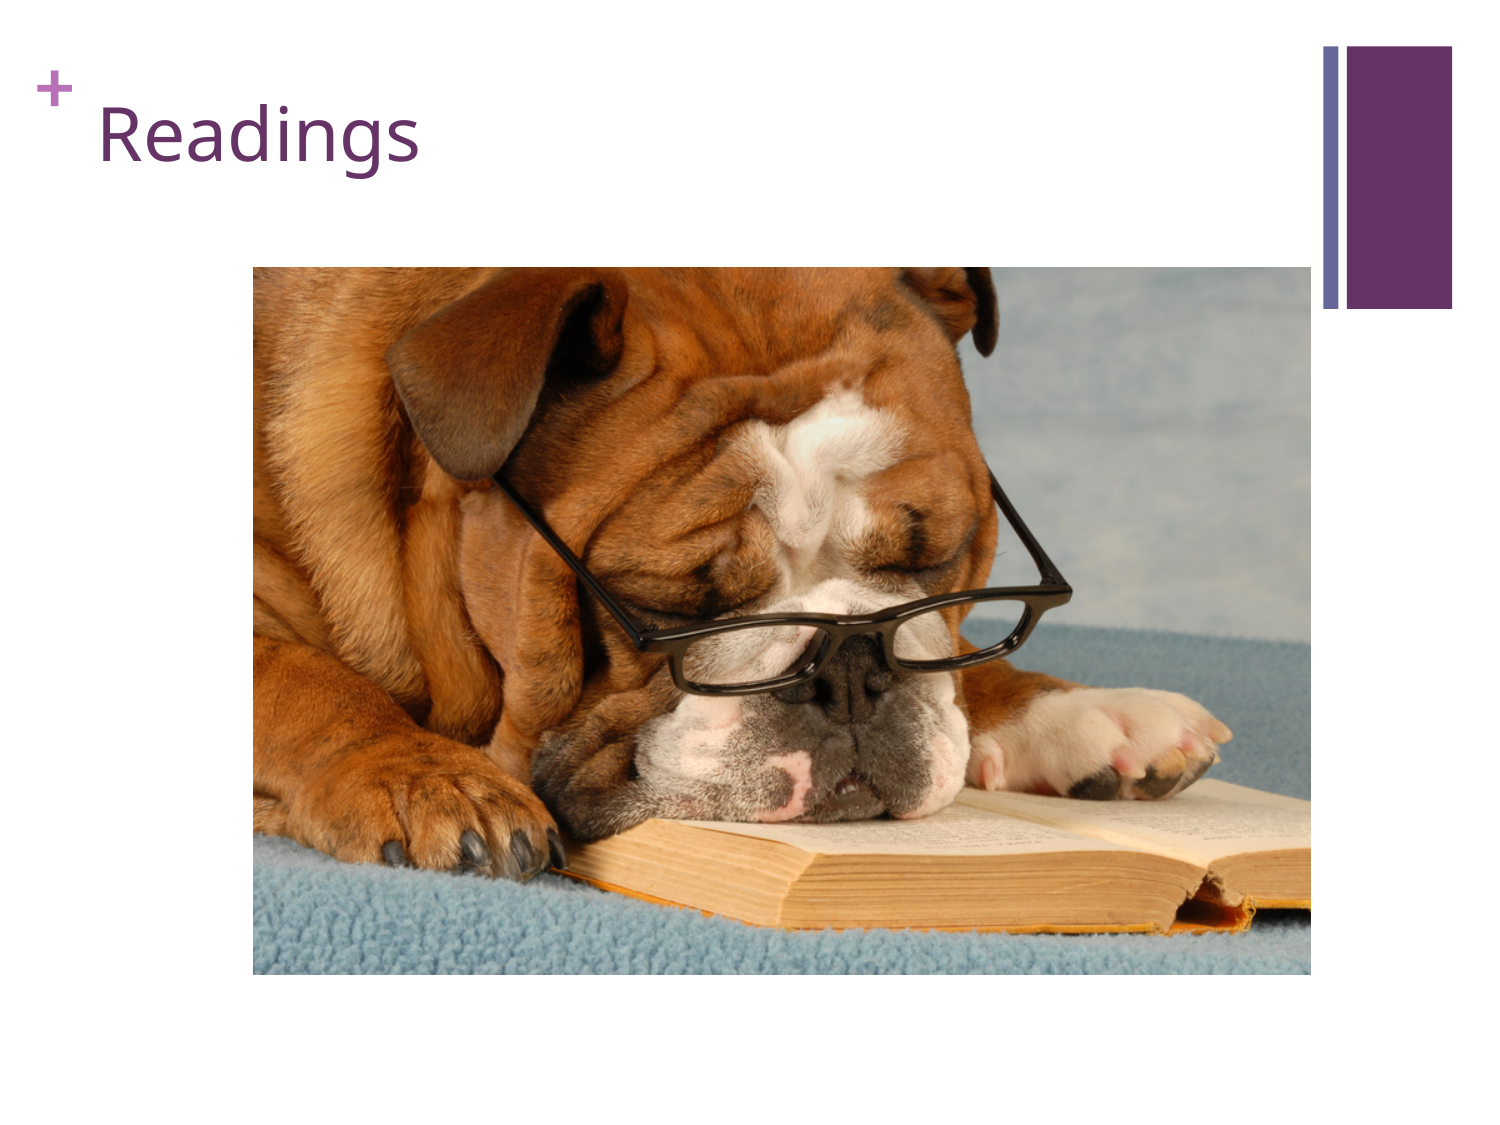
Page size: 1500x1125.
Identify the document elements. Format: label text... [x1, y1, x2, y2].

title Readings [81, 79, 1322, 263]
picture [252, 266, 1311, 976]
